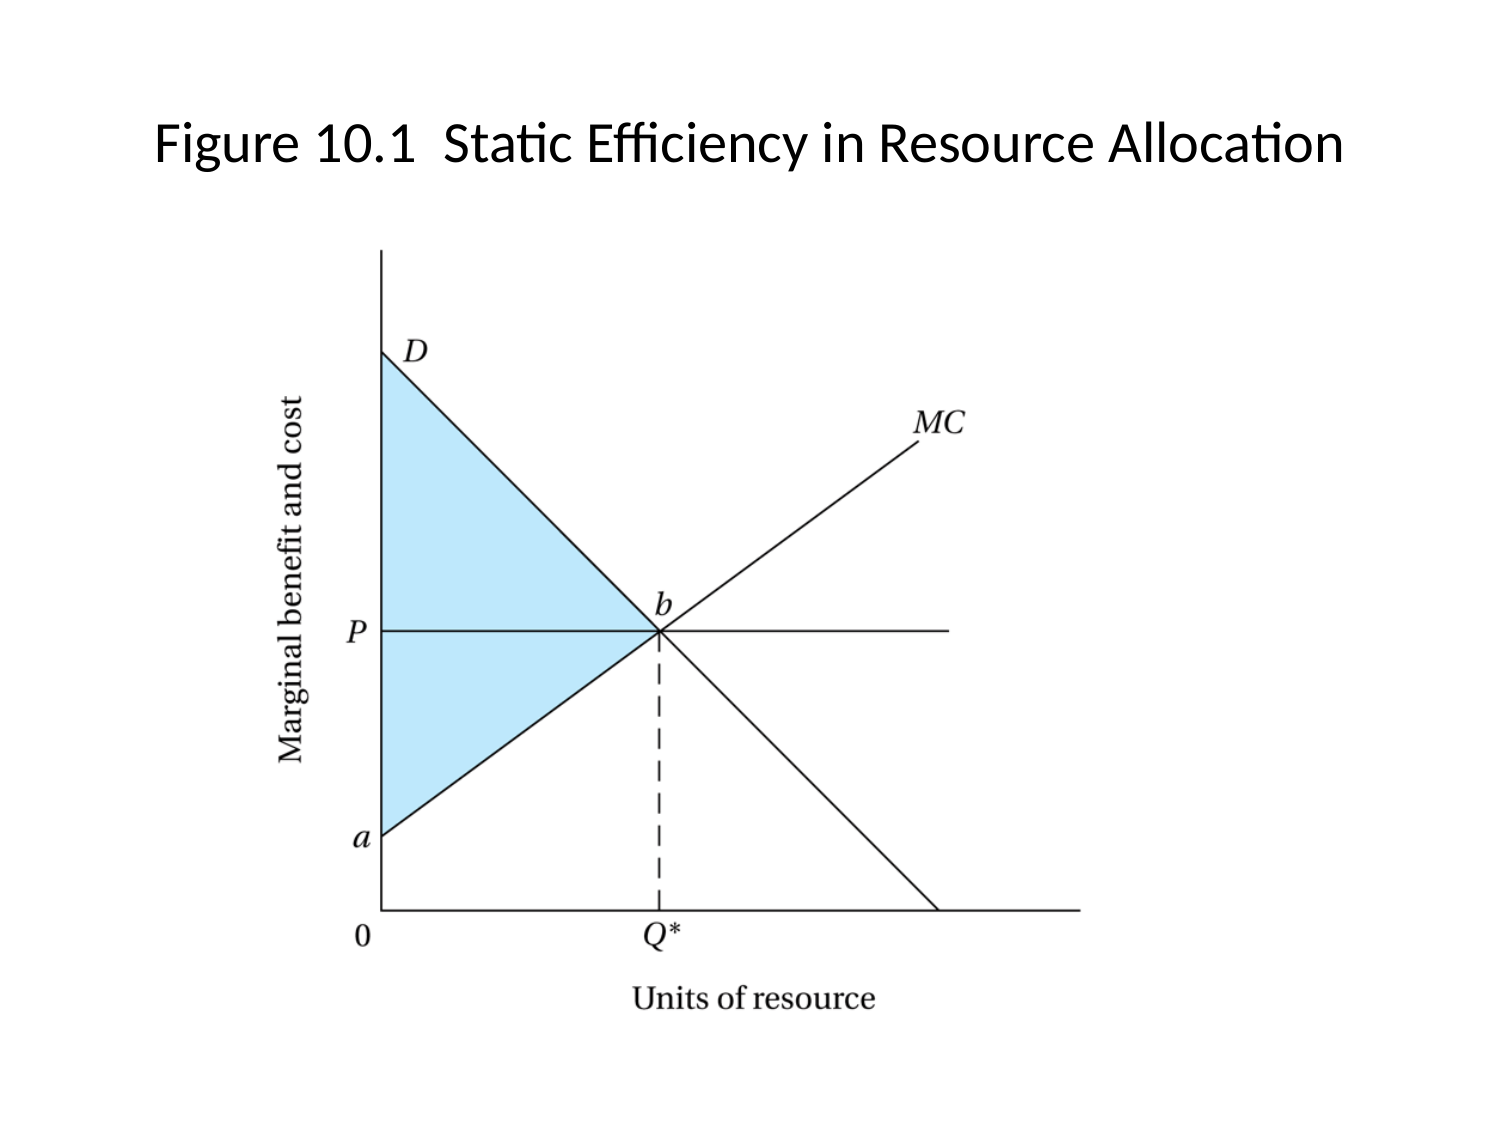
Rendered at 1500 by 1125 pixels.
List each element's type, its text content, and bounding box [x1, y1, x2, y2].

picture [274, 249, 1089, 1015]
title Figure 10.1 Static Efficiency in Resource Allocation [75, 45, 1425, 233]
